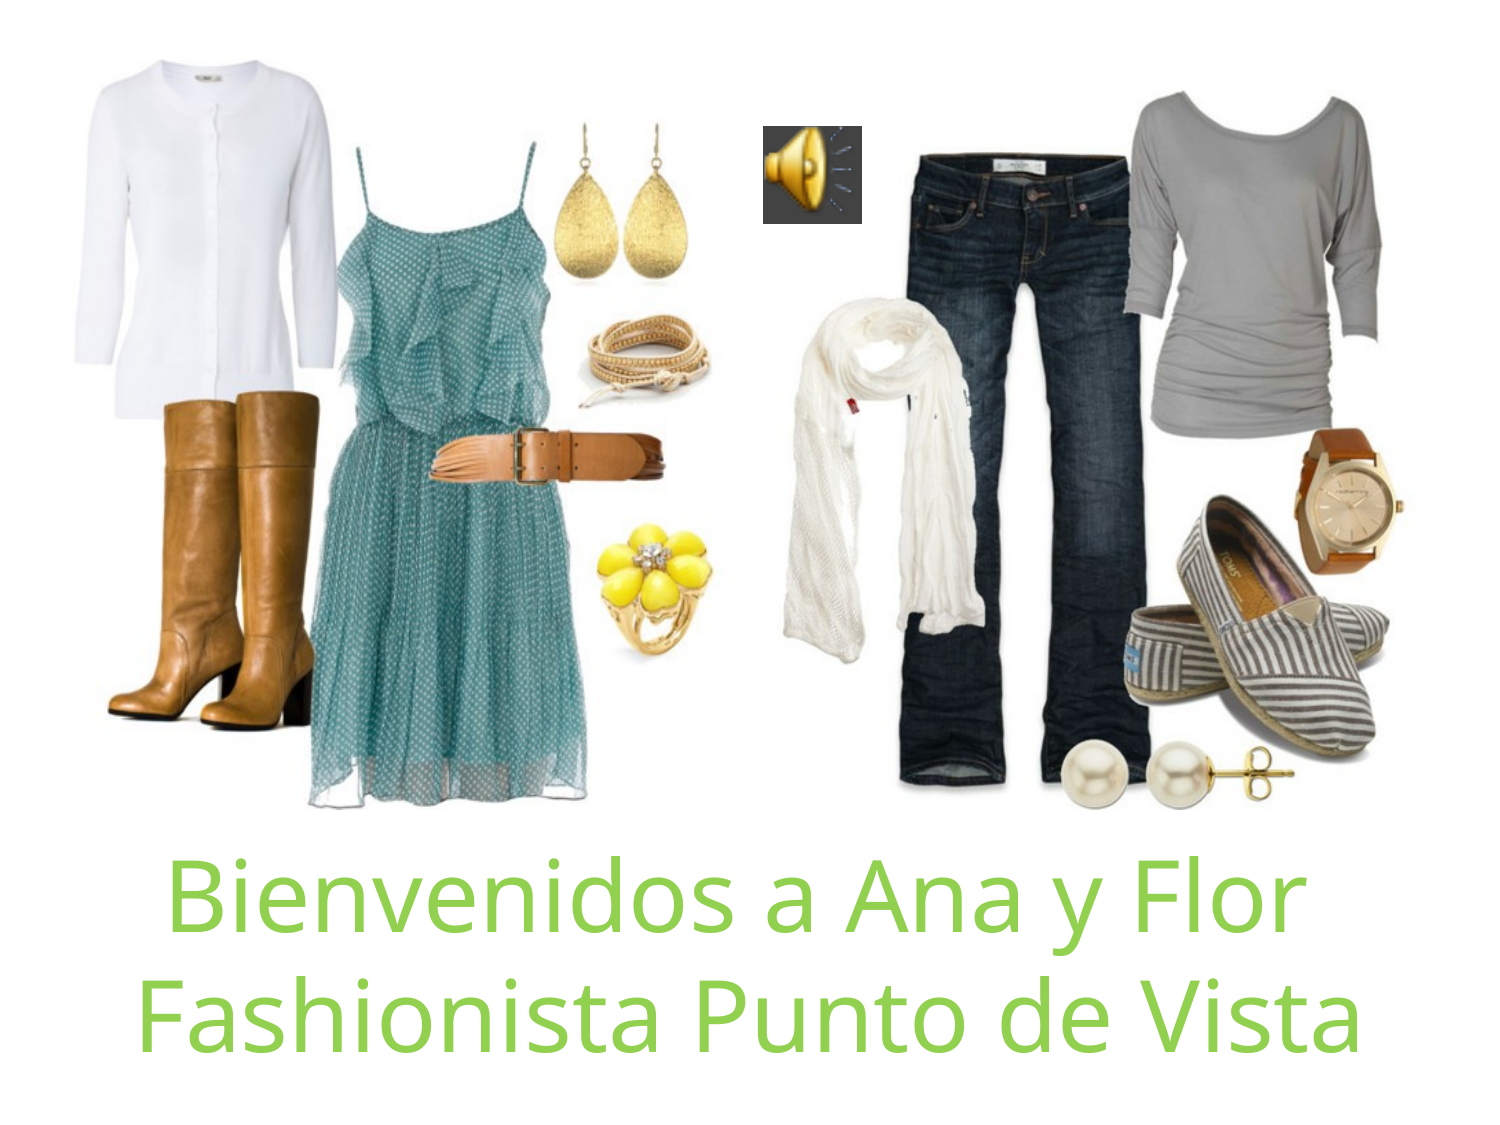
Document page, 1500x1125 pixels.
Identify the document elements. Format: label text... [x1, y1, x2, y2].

picture [49, 59, 1451, 811]
text_box Bienvenidos a Ana y Flor Fashionista Punto de Vista [117, 824, 1382, 1080]
